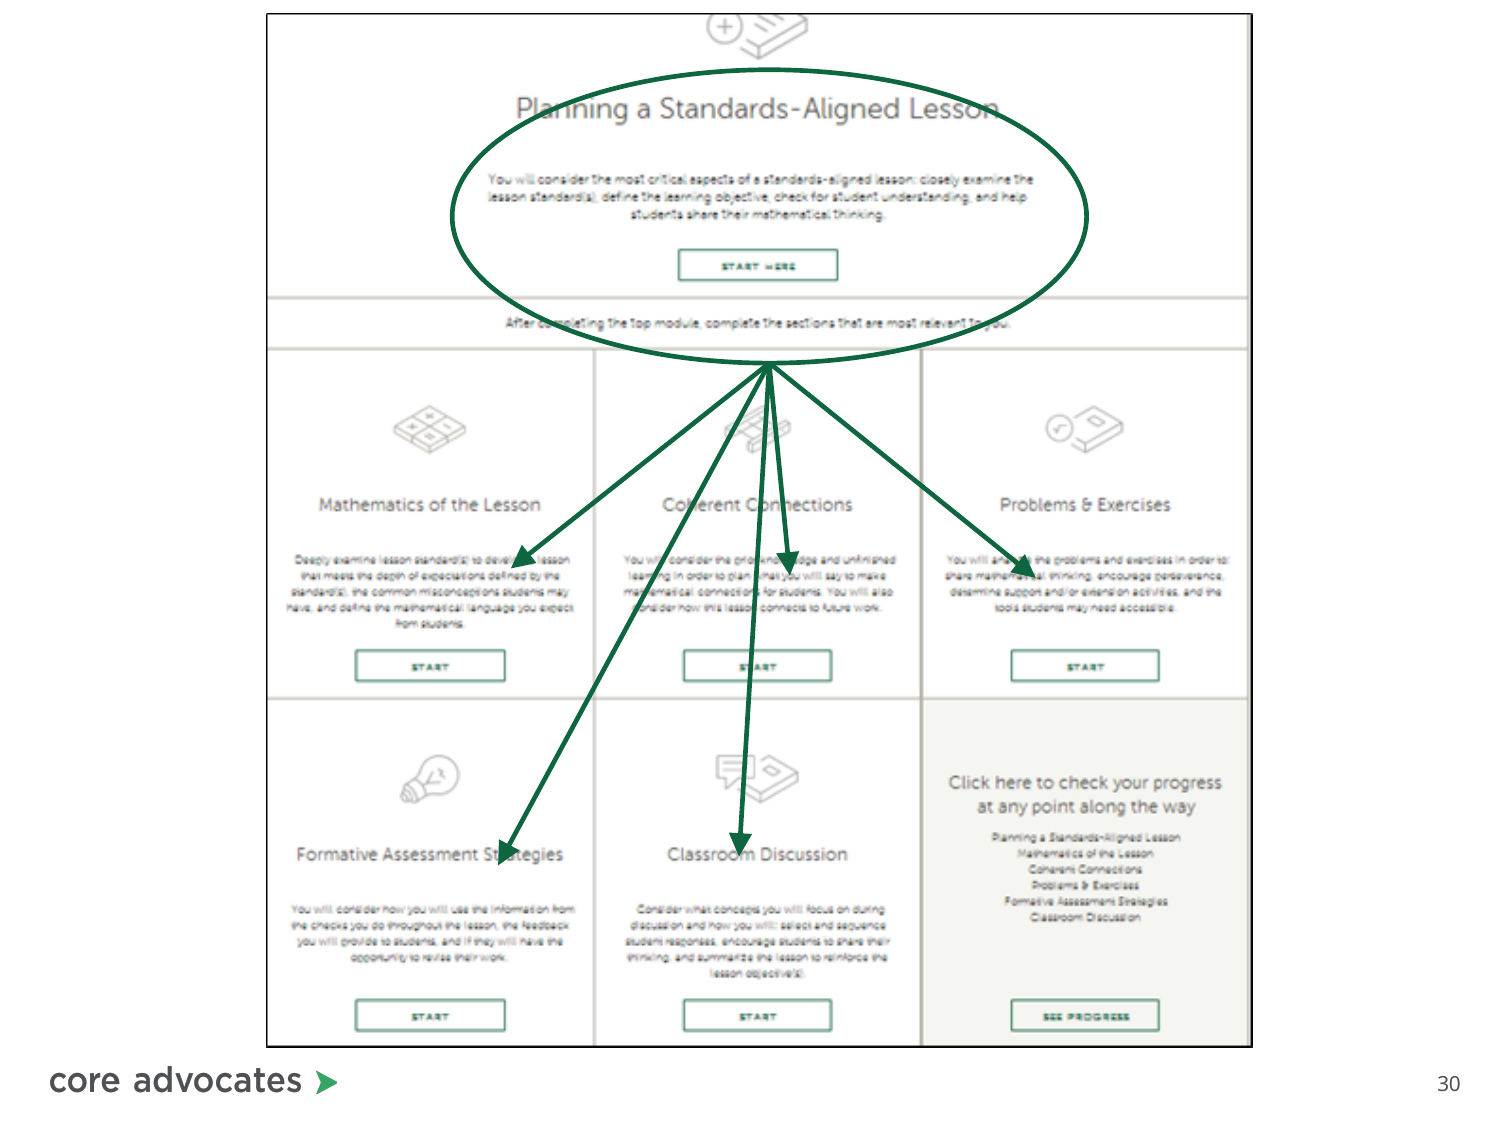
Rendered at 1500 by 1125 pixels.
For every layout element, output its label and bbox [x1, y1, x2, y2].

text_box [771, 362, 1036, 579]
picture [50, 1066, 337, 1094]
text_box [497, 362, 770, 866]
picture [266, 13, 1253, 1048]
text_box [738, 362, 770, 857]
